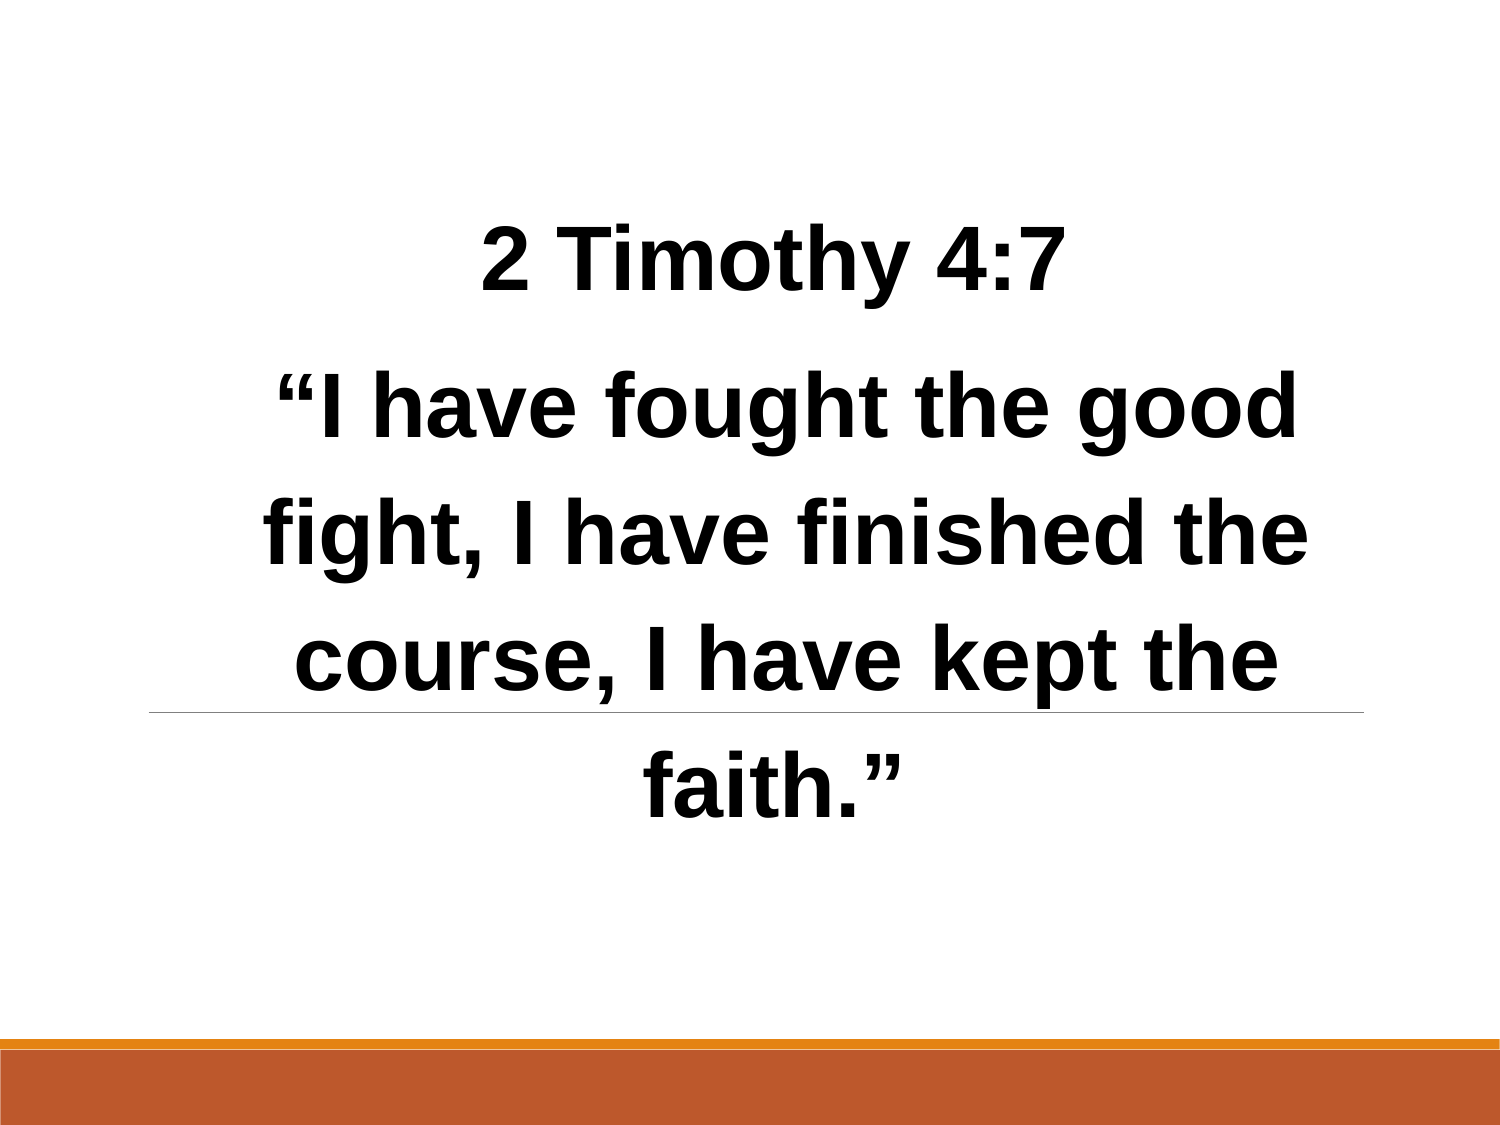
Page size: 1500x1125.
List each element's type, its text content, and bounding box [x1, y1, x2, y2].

text_box 2 Timothy 4:7 “I have fought the good fight, I have finished the course, I have kept the faith.” [162, 174, 1413, 843]
